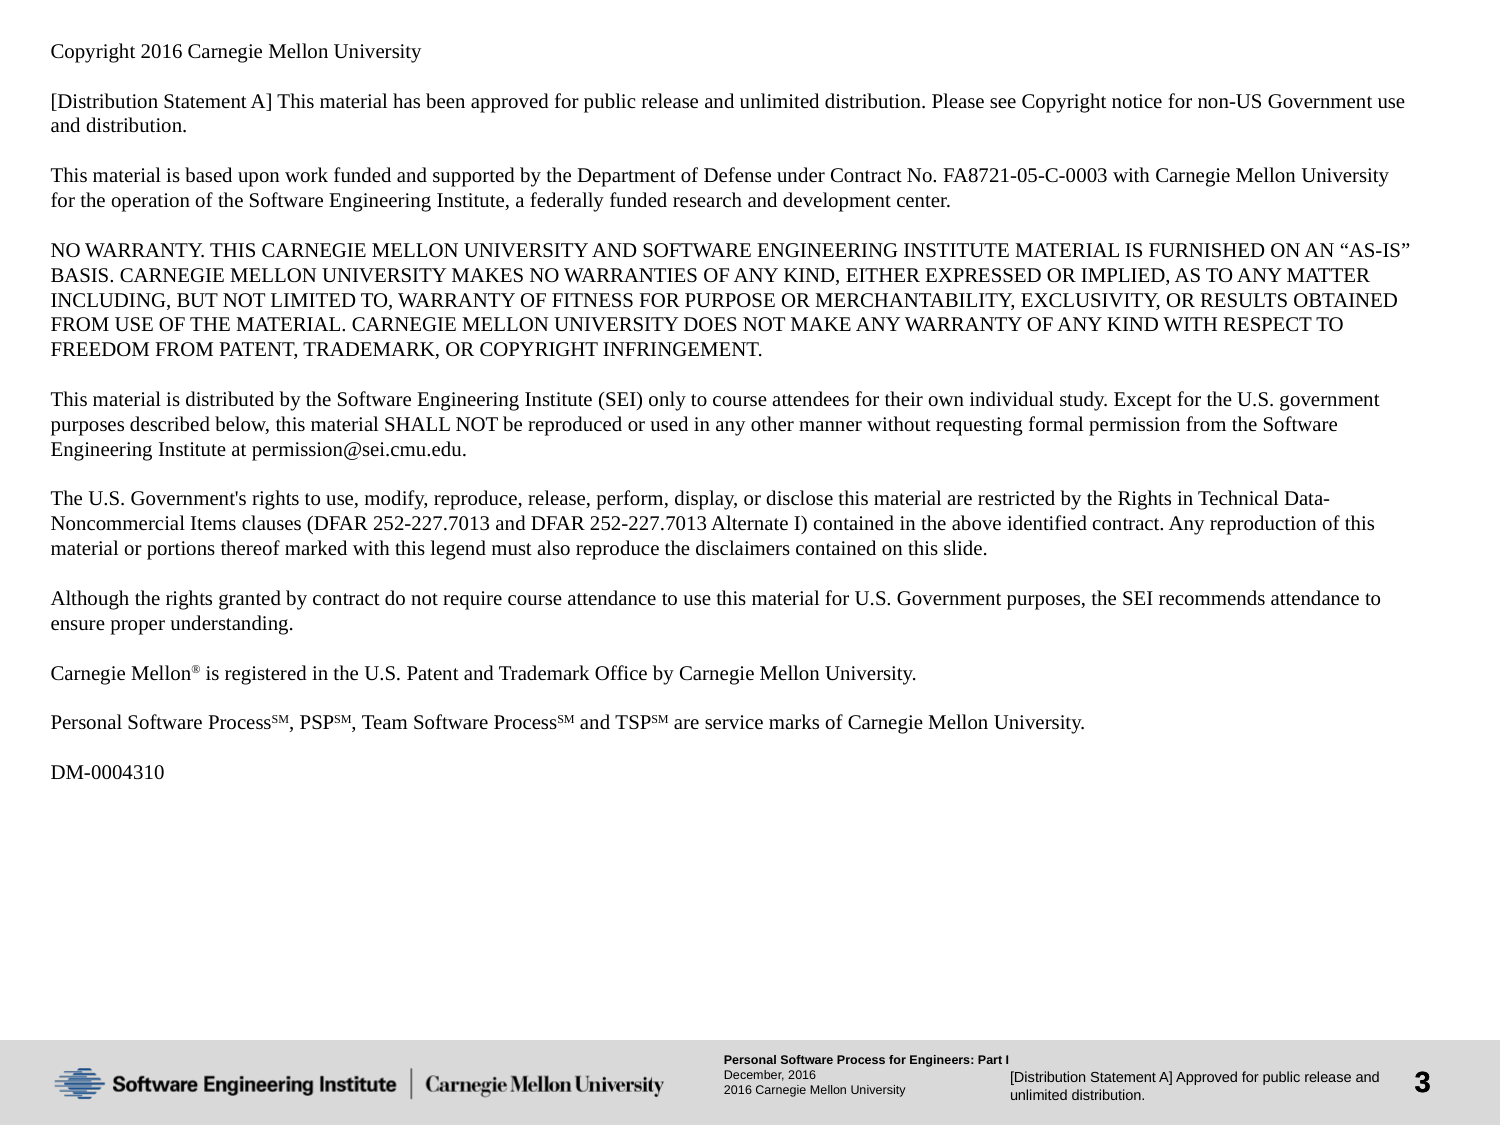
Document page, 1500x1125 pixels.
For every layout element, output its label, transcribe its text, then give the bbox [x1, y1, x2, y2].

list Copyright 2016 Carnegie Mellon University [Distribution Statement A] This material has been approved for public release and unlimited distribution. Please see Copyright notice for non-US Government use and distribution. This material is based upon work funded and supported by the Department of Defense under Contract No. FA8721-05-C-0003 with Carnegie Mellon University for the operation of the Software Engineering Institute, a federally funded research and development center. NO WARRANTY. THIS CARNEGIE MELLON UNIVERSITY AND SOFTWARE ENGINEERING INSTITUTE MATERIAL IS FURNISHED ON AN “AS-IS” BASIS. CARNEGIE MELLON UNIVERSITY MAKES NO WARRANTIES OF ANY KIND, EITHER EXPRESSED OR IMPLIED, AS TO ANY MATTER INCLUDING, BUT NOT LIMITED TO, WARRANTY OF FITNESS FOR PURPOSE OR MERCHANTABILITY, EXCLUSIVITY, OR RESULTS OBTAINED FROM USE OF THE MATERIAL. CARNEGIE MELLON UNIVERSITY DOES NOT MAKE ANY WARRANTY OF ANY KIND WITH RESPECT TO FREEDOM FROM PATENT, TRADEMARK, OR COPYRIGHT INFRINGEMENT. This material is distributed by the Software Engineering Institute (SEI) only to course attendees for their own individual study. Except for the U.S. government purposes described below, this material SHALL NOT be reproduced or used in any other manner without requesting formal permission from the Software Engineering Institute at permission@sei.cmu.edu. The U.S. Government's rights to use, modify, reproduce, release, perform, display, or disclose this material are restricted by the Rights in Technical Data-Noncommercial Items clauses (DFAR 252-227.7013 and DFAR 252-227.7013 Alternate I) contained in the above identified contract. Any reproduction of this material or portions thereof marked with this legend must also reproduce the disclaimers contained on this slide. Although the rights granted by contract do not require course attendance to use this material for U.S. Government purposes, the SEI recommends attendance to ensure proper understanding. Carnegie Mellon® is registered in the U.S. Patent and Trademark Office by Carnegie Mellon University. Personal Software ProcessSM, PSPSM, Team Software ProcessSM and TSPSM are service marks of Carnegie Mellon University. DM-0004310 [50, 37, 1416, 861]
picture [46, 1061, 673, 1104]
